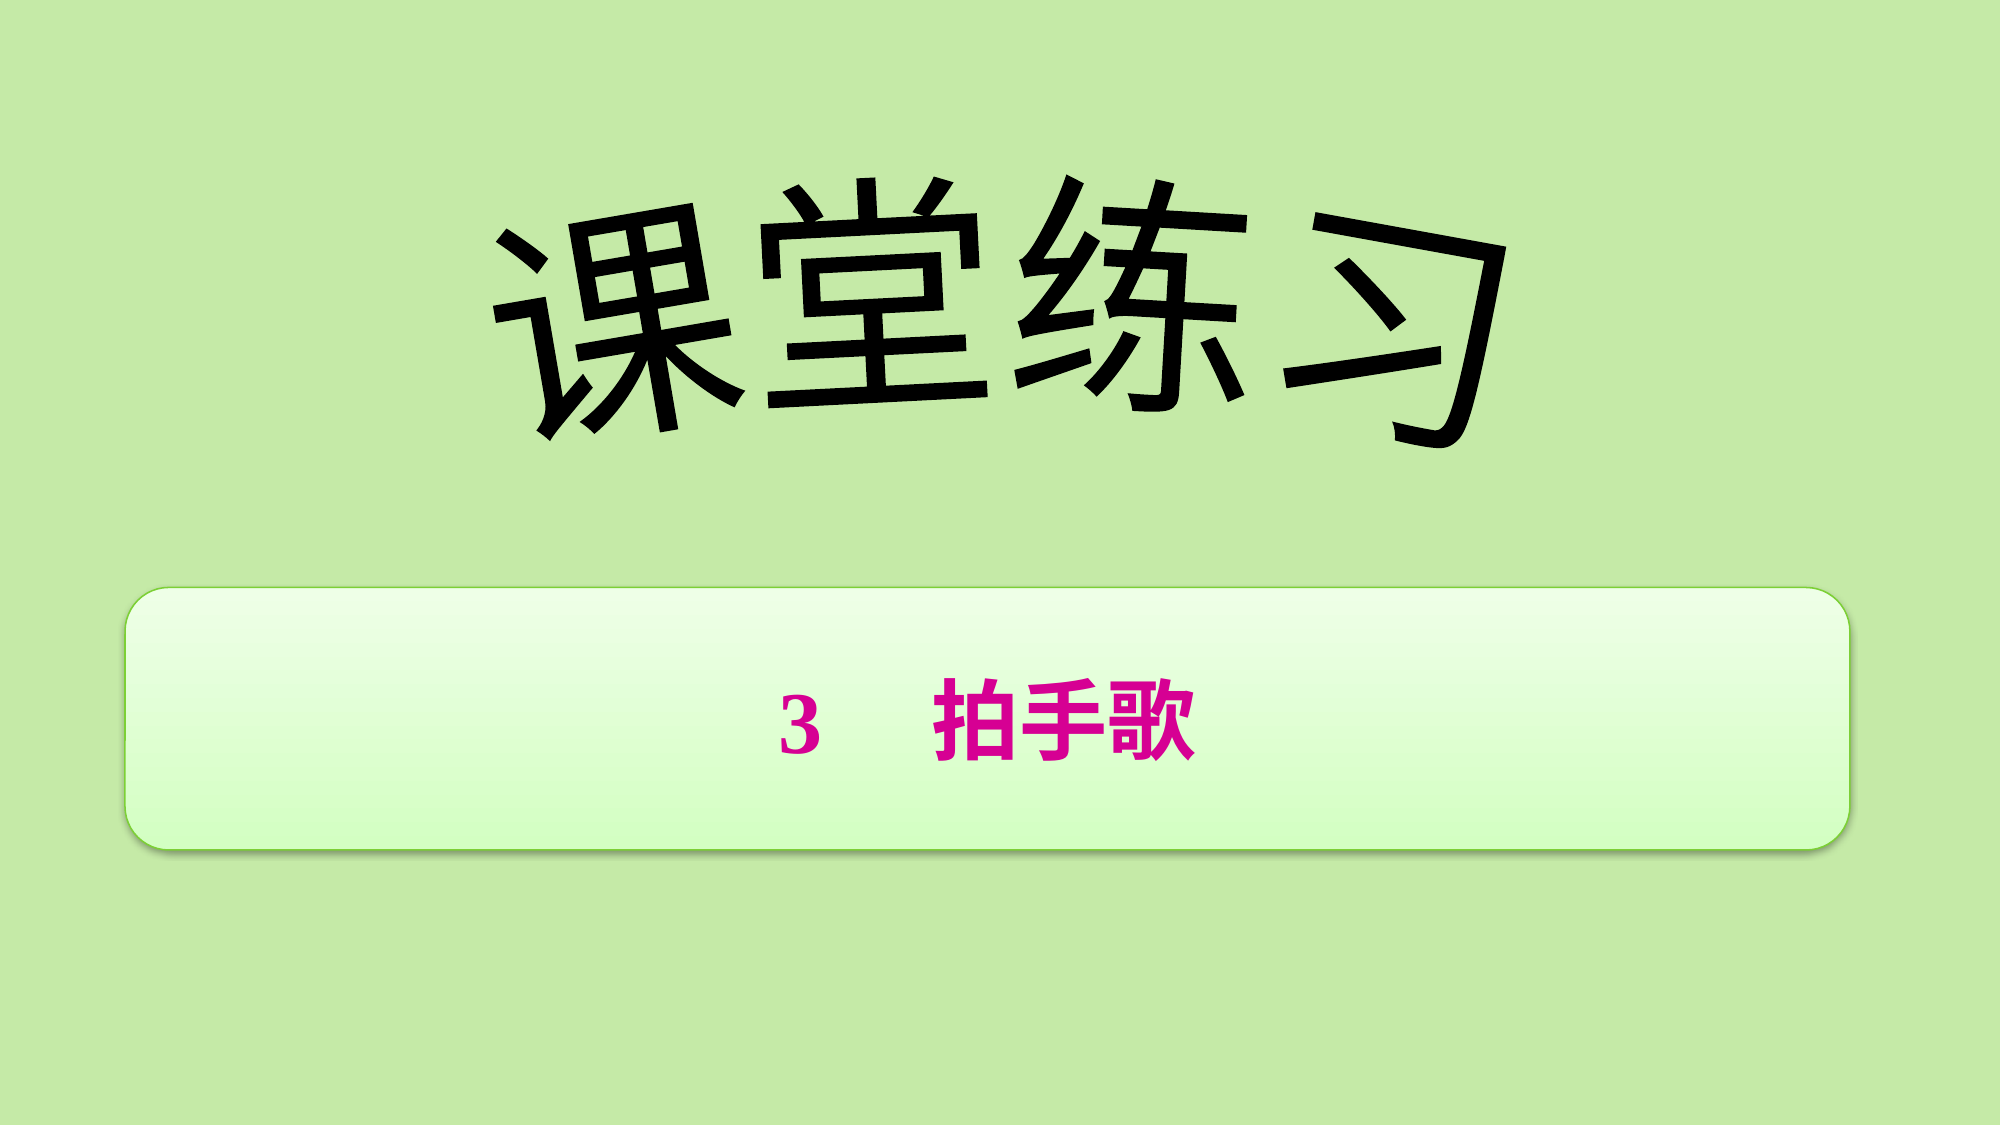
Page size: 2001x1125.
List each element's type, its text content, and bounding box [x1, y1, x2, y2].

text_box 3 拍手歌 [124, 586, 1851, 851]
